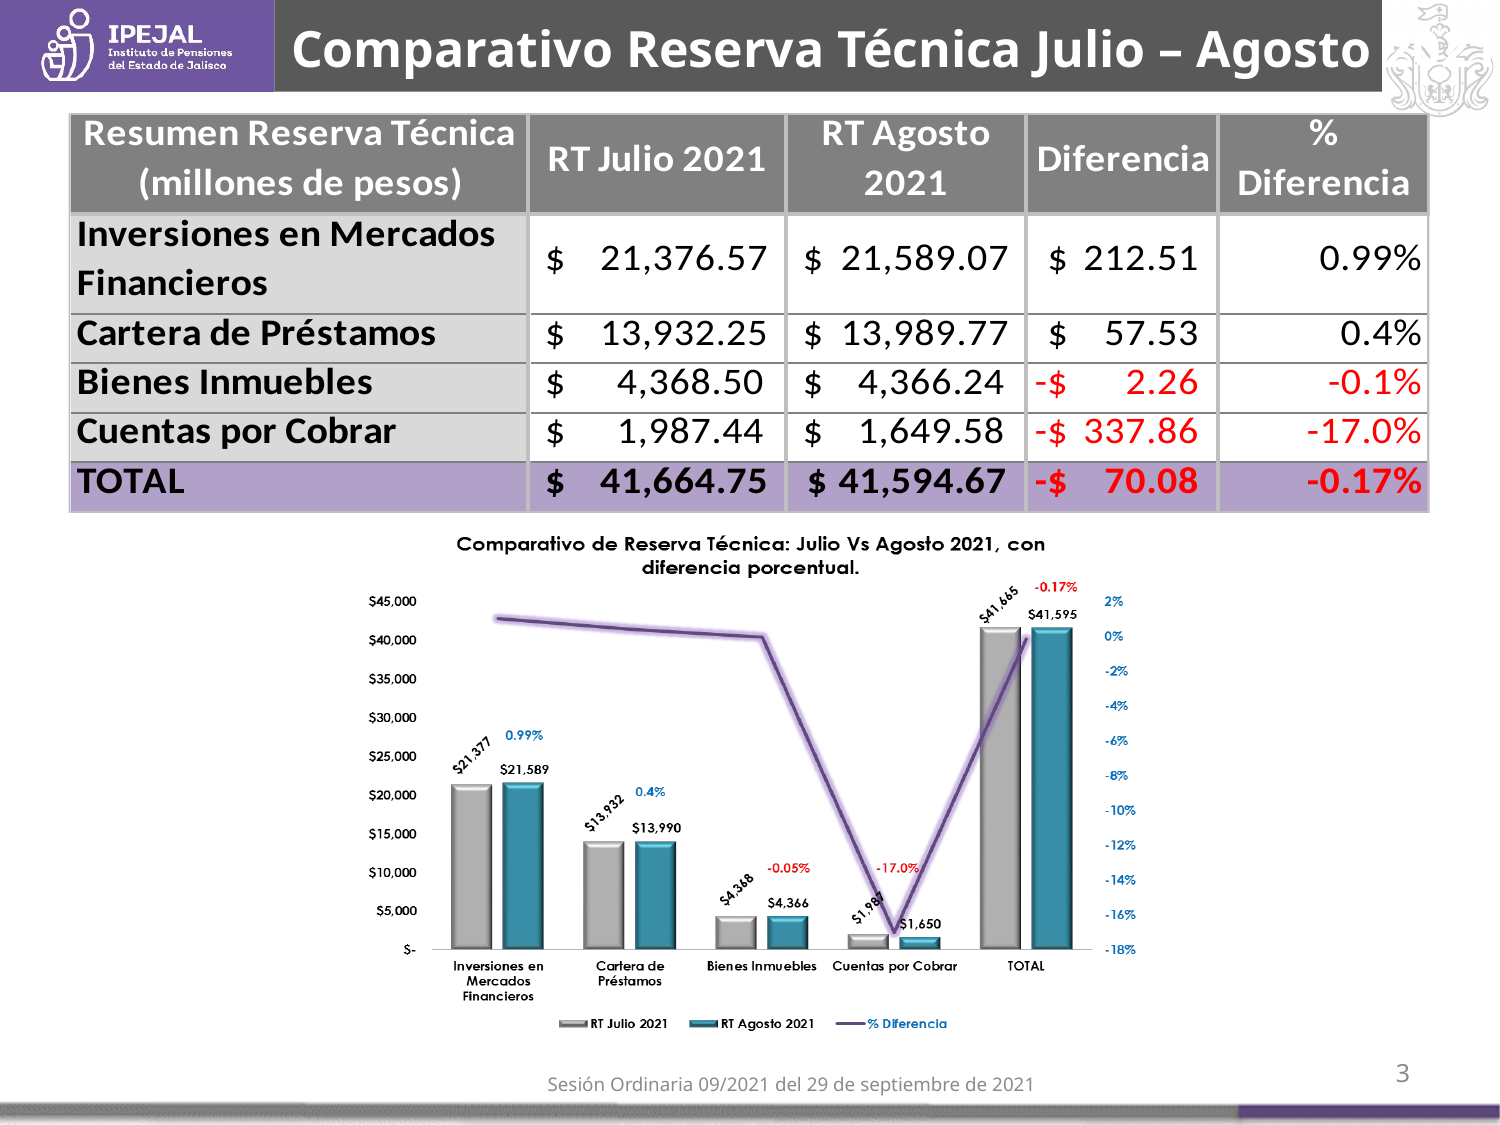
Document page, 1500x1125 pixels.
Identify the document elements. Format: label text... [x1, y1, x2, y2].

footer Sesión Ordinaria 09/2021 del 29 de septiembre de 2021 [512, 1054, 1075, 1115]
picture [0, 1096, 1500, 1125]
picture [68, 113, 1432, 515]
slide_number 3 [1075, 1042, 1425, 1103]
title Comparativo Reserva Técnica Julio – Agosto 2021 [276, 0, 1500, 143]
picture [354, 526, 1145, 1043]
picture [0, 0, 275, 92]
